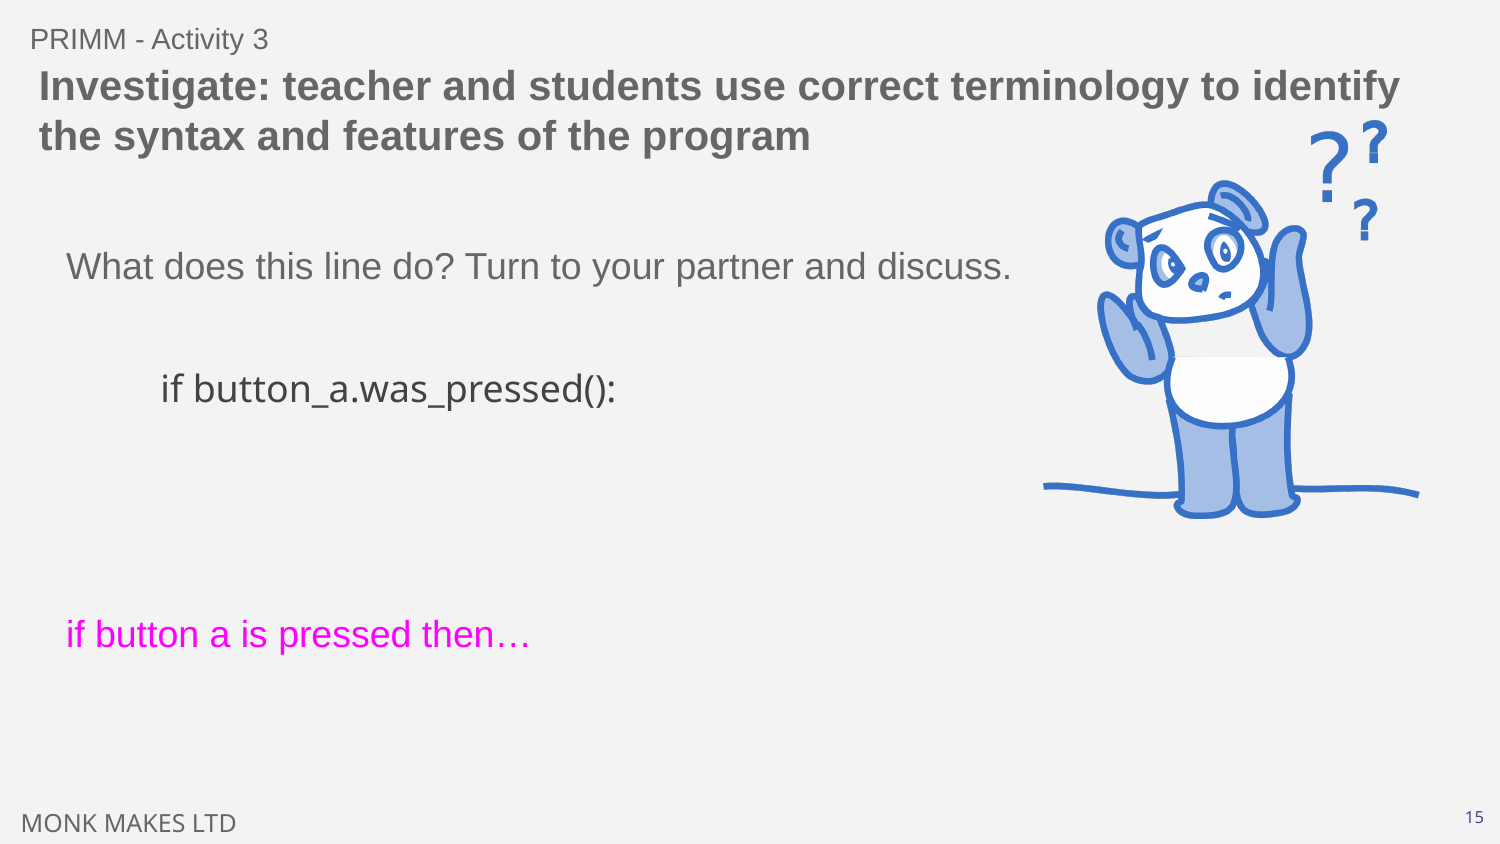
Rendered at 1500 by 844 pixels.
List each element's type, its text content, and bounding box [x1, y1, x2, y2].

text_box What does this line do? Turn to your partner and discuss. if button_a.was_pressed(): if button a is pressed then… [50, 211, 1398, 793]
slide_number ‹#› [1448, 792, 1500, 844]
subtitle PRIMM - Activity 3 [14, 0, 1500, 52]
picture [1039, 120, 1423, 520]
title Investigate: teacher and students use correct terminology to identify the syntax and features of the program [24, 52, 1422, 167]
